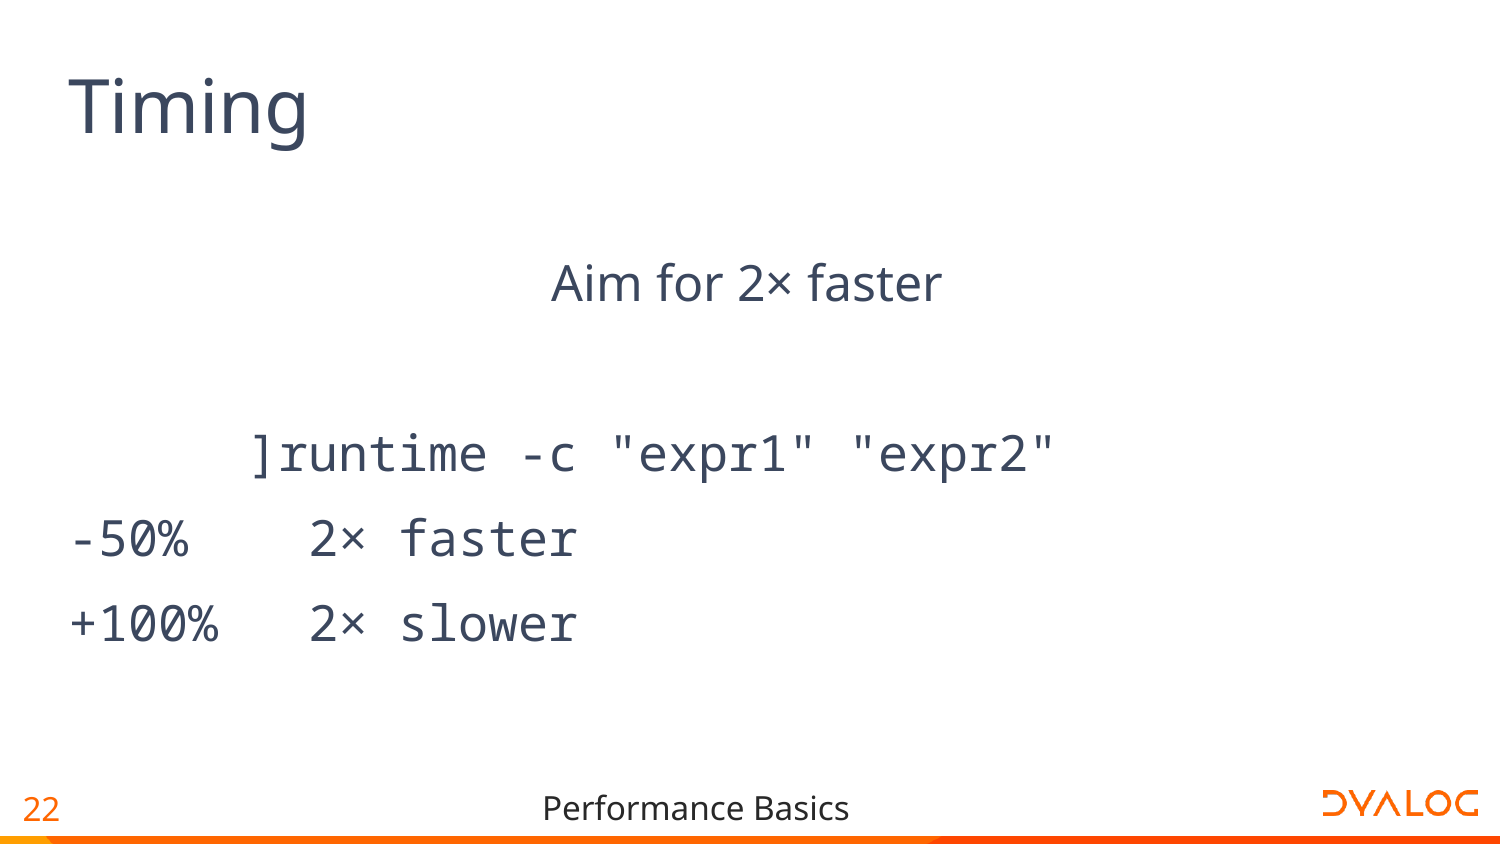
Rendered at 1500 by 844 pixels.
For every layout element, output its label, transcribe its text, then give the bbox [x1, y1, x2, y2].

title Timing [53, 43, 1121, 157]
picture [0, 836, 1500, 844]
picture [1323, 790, 1478, 816]
list Aim for 2× faster ]runtime -c "expr1" "expr2" -50% 2× faster +100% 2× slower [53, 244, 1443, 740]
